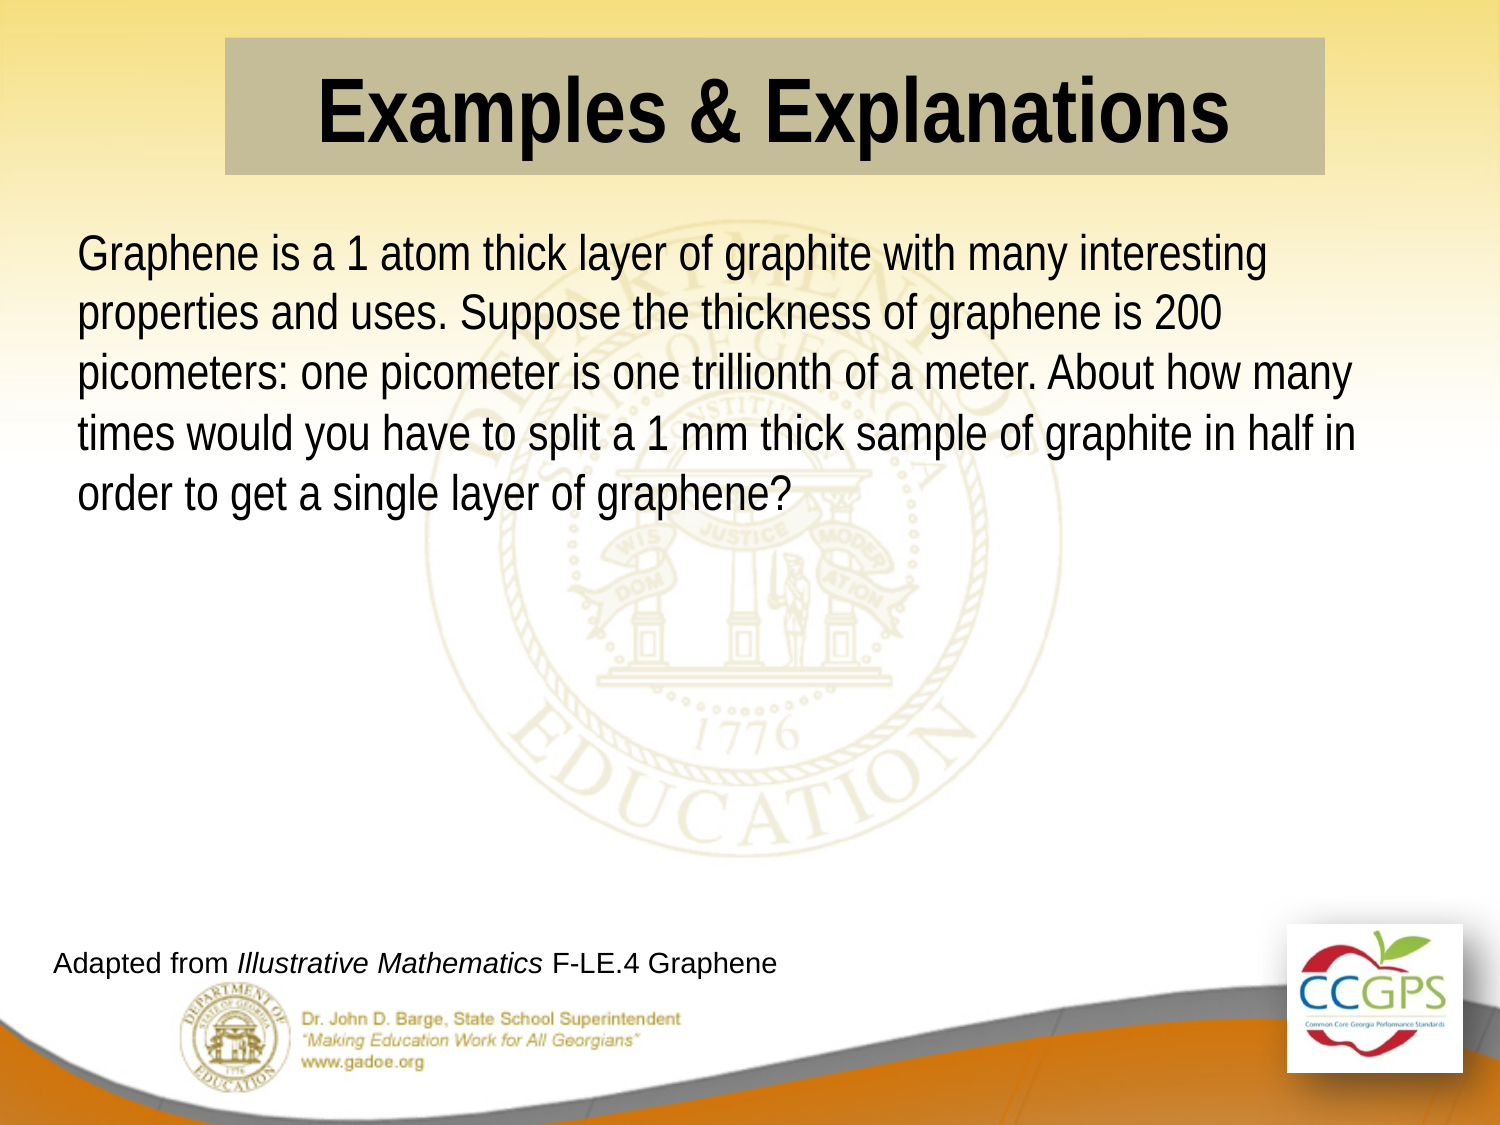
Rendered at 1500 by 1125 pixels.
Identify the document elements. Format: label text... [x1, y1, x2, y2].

title Examples & Explanations [224, 37, 1326, 176]
picture [0, 0, 1500, 1125]
text_box Adapted from Illustrative Mathematics F-LE.4 Graphene [38, 936, 793, 987]
